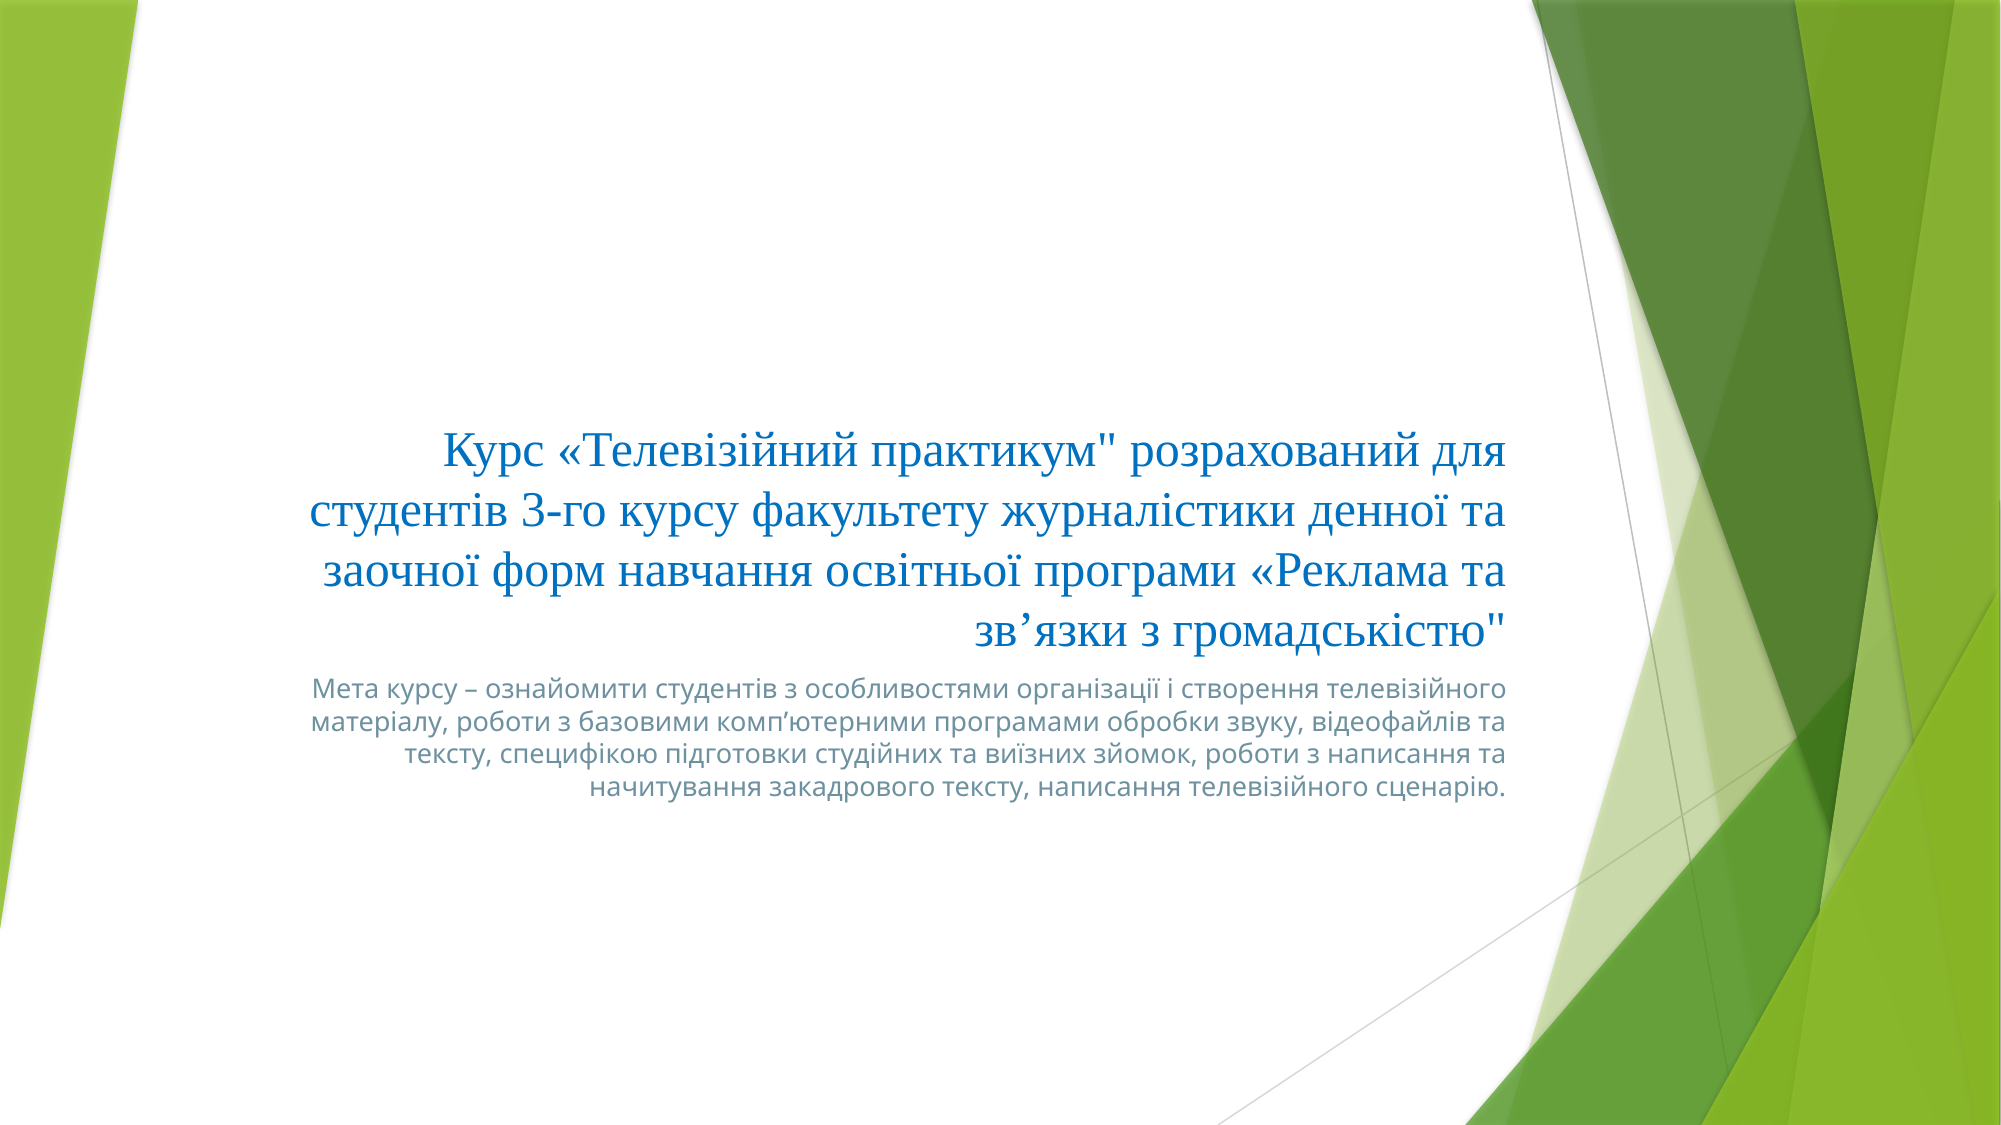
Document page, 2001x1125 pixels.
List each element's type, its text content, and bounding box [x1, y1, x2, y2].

subtitle Мета курсу – ознайомити студентів з особливостями організації і створення телевізійного матеріалу, роботи з базовими комп’ютерними програмами обробки звуку, відеофайлів та тексту, специфікою підготовки студійних та виїзних зйомок, роботи з написання та начитування закадрового тексту, написання телевізійного сценарію. [247, 664, 1522, 845]
title Курс «Телевізійний практикум" розрахований для студентів 3-го курсу факультету журналістики денної та заочної форм навчання освітньої програми «Реклама та зв’язки з громадськістю" [247, 394, 1522, 664]
